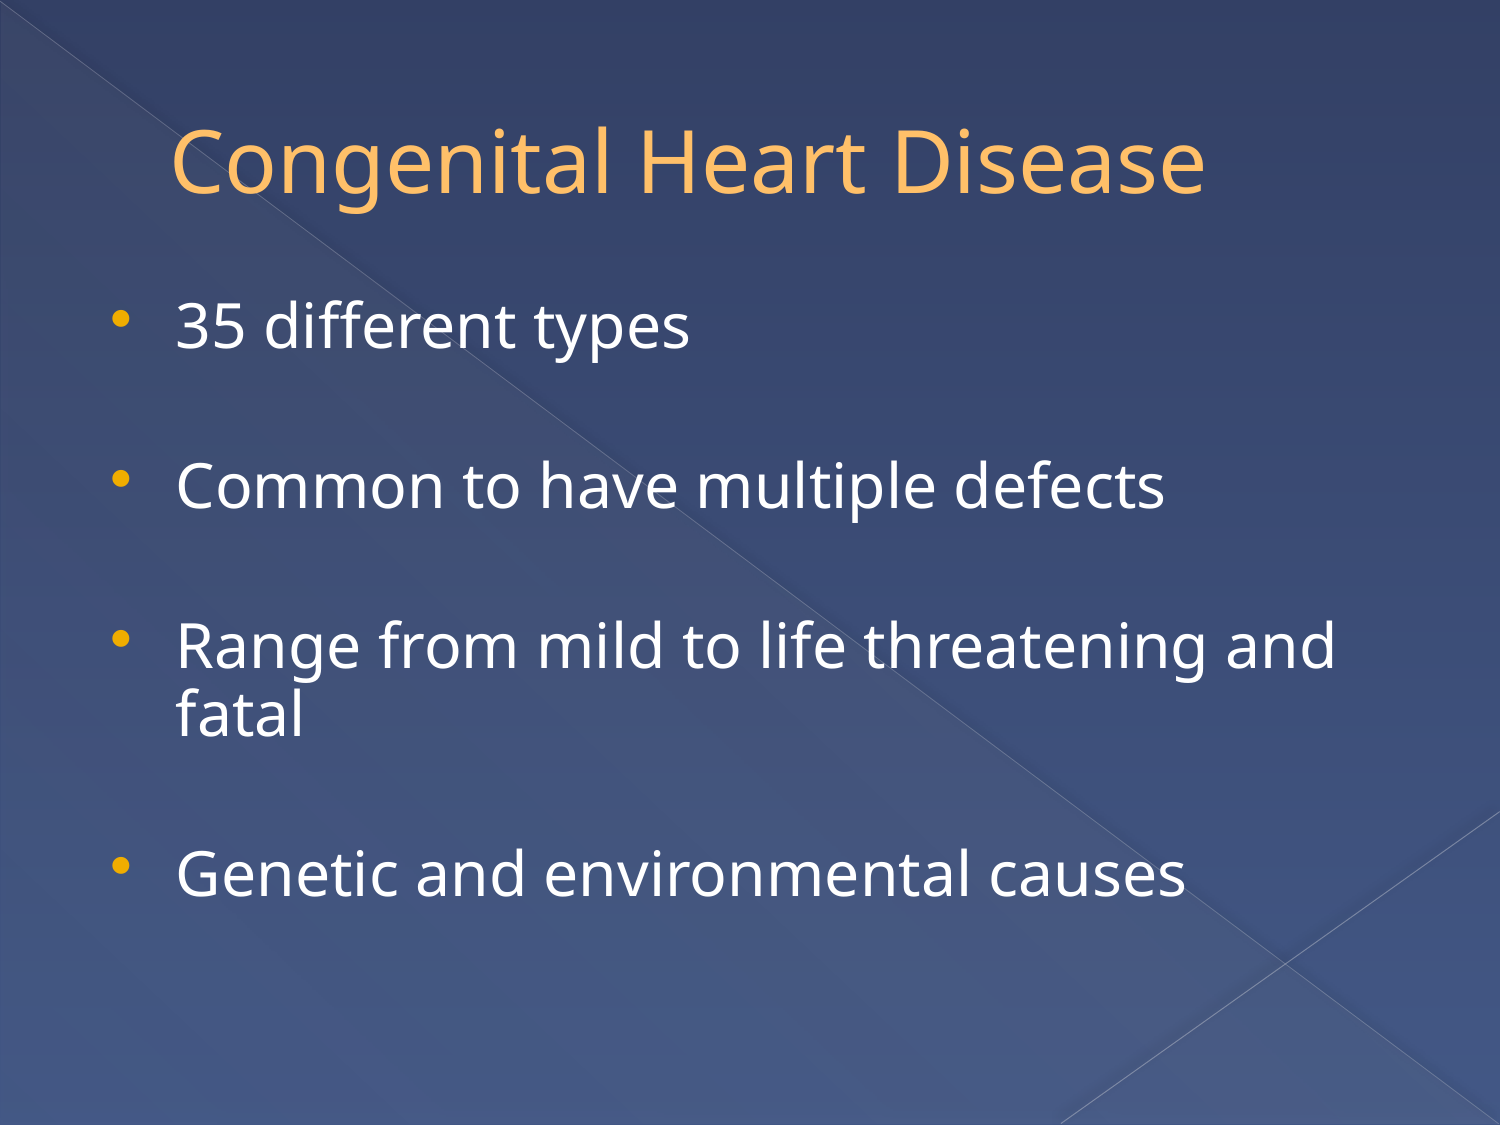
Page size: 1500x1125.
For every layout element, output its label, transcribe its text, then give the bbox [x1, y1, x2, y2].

title Congenital Heart Disease [75, 43, 1425, 274]
list 35 different types Common to have multiple defects Range from mild to life threatening and fatal Genetic and environmental causes [87, 287, 1438, 1125]
